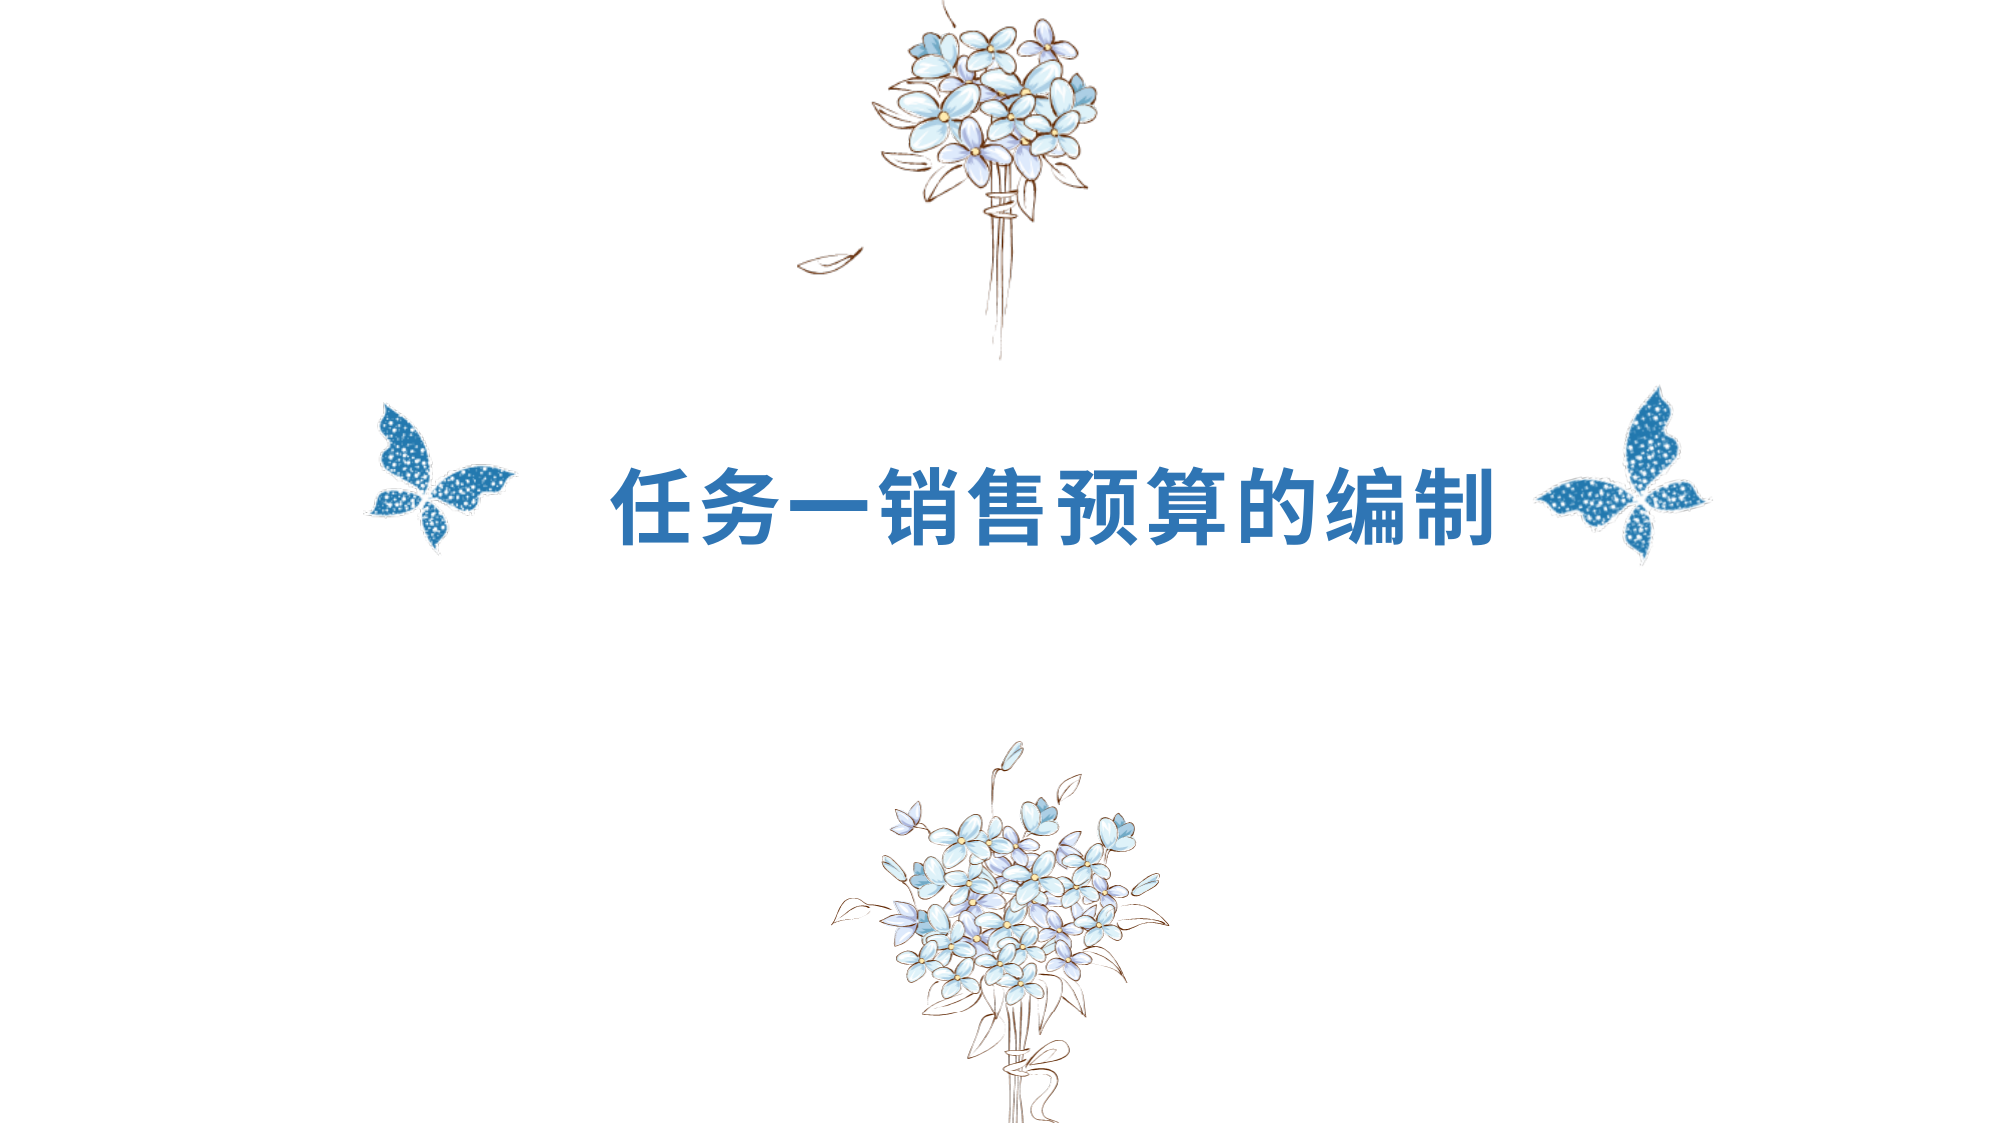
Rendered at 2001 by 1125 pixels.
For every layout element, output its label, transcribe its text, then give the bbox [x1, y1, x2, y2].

picture [797, 0, 1099, 362]
picture [1514, 380, 1724, 588]
title 任务一销售预算的编制 [586, 444, 1521, 564]
picture [831, 741, 1170, 1123]
picture [363, 402, 519, 556]
